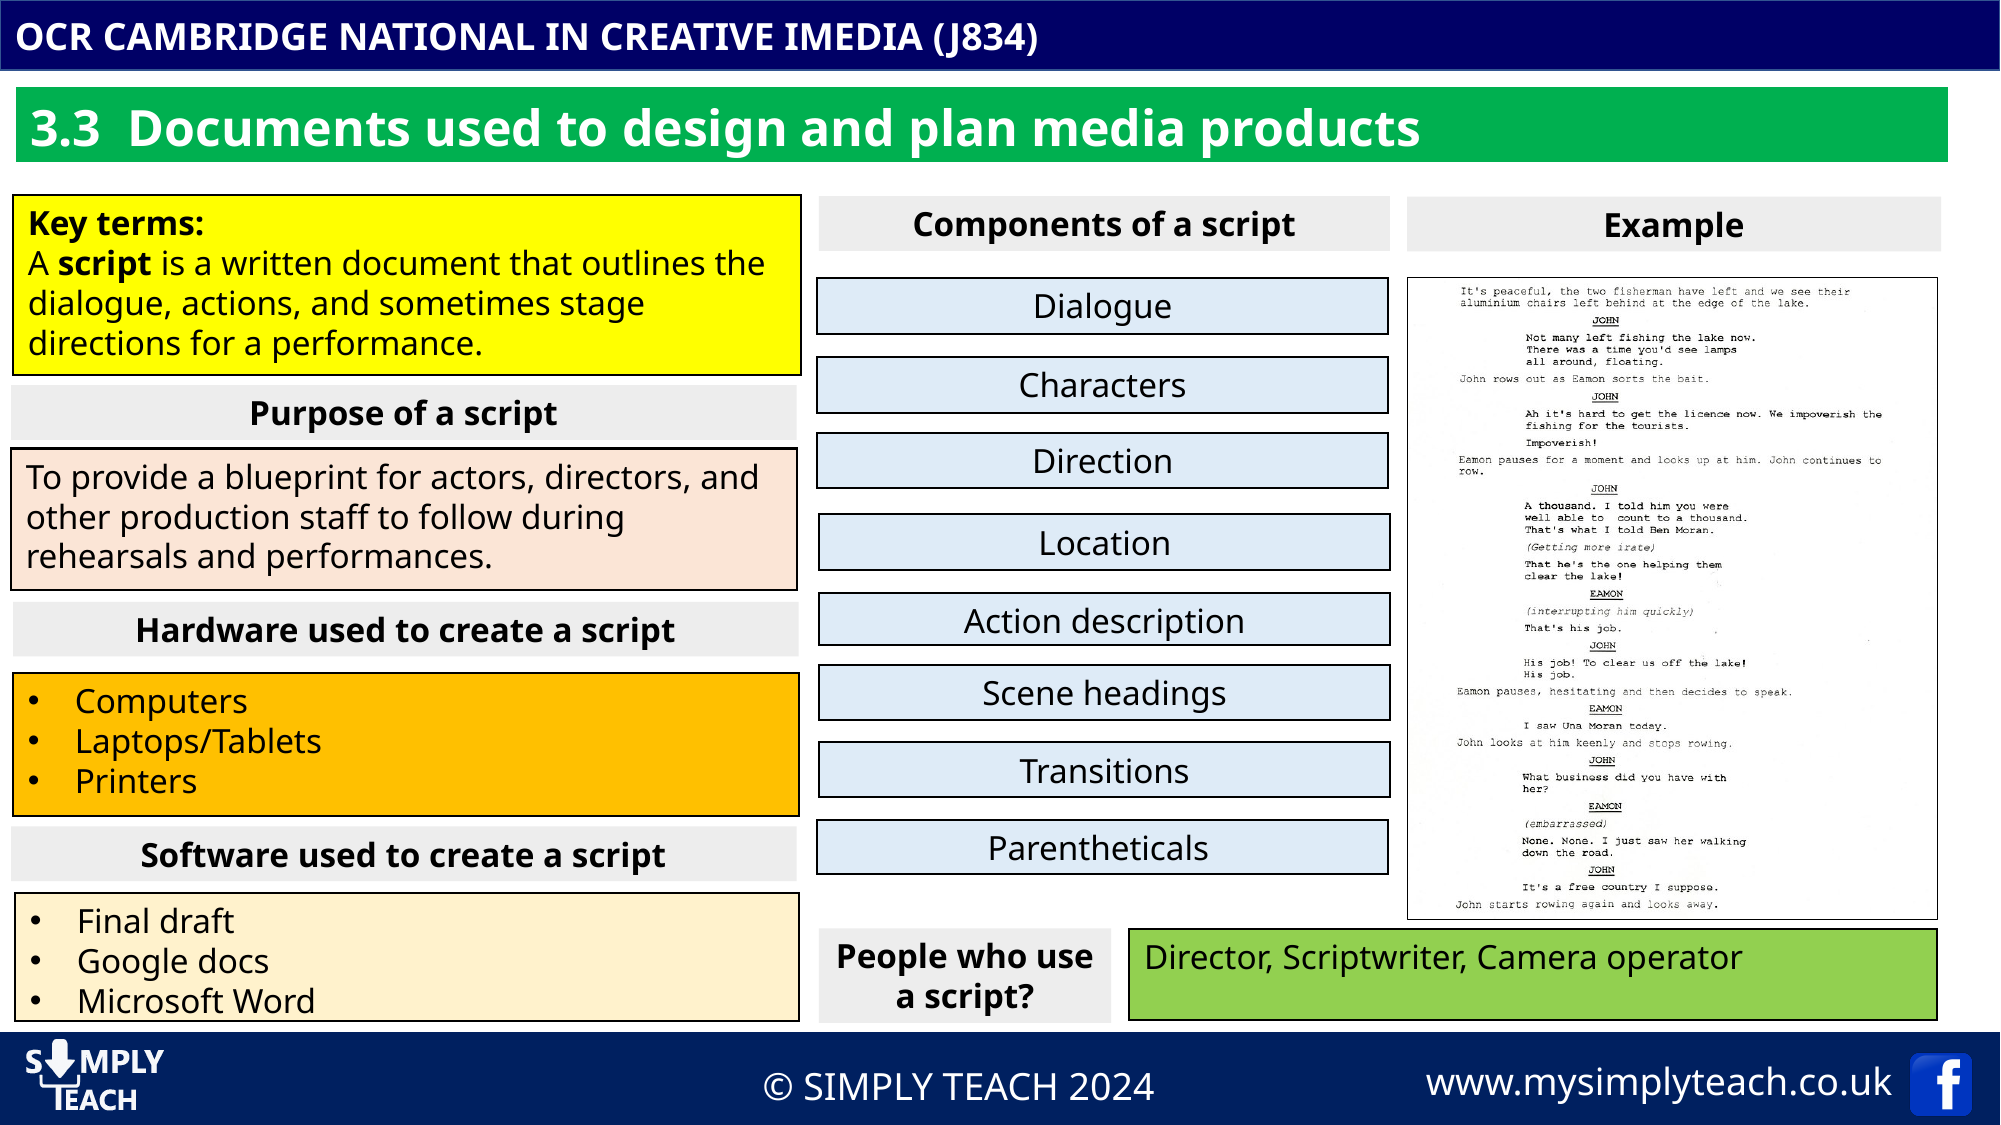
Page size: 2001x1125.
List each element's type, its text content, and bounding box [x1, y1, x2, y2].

table_header 3.3 Documents used to design and plan media products [16, 87, 1948, 162]
picture [15, 1033, 182, 1122]
text_box Characters [816, 356, 1389, 414]
picture [1407, 277, 1938, 919]
text_box [0, 1032, 2000, 1125]
text_box To provide a blueprint for actors, directors, and other production staff to follow during rehearsals and performances. [10, 447, 798, 591]
text_box Direction [816, 432, 1389, 489]
text_box OCR CAMBRIDGE NATIONAL IN CREATIVE IMEDIA (J834) [0, 0, 2000, 71]
text_box Parentheticals [816, 819, 1389, 875]
text_box Software used to create a script [11, 826, 797, 882]
text_box Components of a script [818, 196, 1390, 251]
text_box Hardware used to create a script [13, 601, 799, 657]
text_box Transitions [818, 741, 1391, 798]
text_box Computers Laptops/Tablets Printers [12, 672, 800, 817]
text_box Example [1407, 196, 1942, 252]
text_box People who use a script? [818, 928, 1112, 1023]
text_box Director, Scriptwriter, Camera operator [1128, 928, 1938, 1021]
text_box www.mysimplyteach.co.uk [1411, 1050, 1907, 1111]
picture [1907, 1050, 1976, 1119]
text_box Purpose of a script [11, 385, 797, 440]
text_box Dialogue [816, 277, 1389, 335]
text_box Location [818, 513, 1391, 571]
text_box © SIMPLY TEACH 2024 [621, 1055, 1296, 1115]
text_box Scene headings [818, 664, 1391, 721]
text_box Final draft Google docs Microsoft Word [14, 892, 800, 1022]
text_box Action description [818, 592, 1391, 646]
text_box Key terms: A script is a written document that outlines the dialogue, actions, and sometimes stage directions for a performance. [12, 194, 802, 376]
